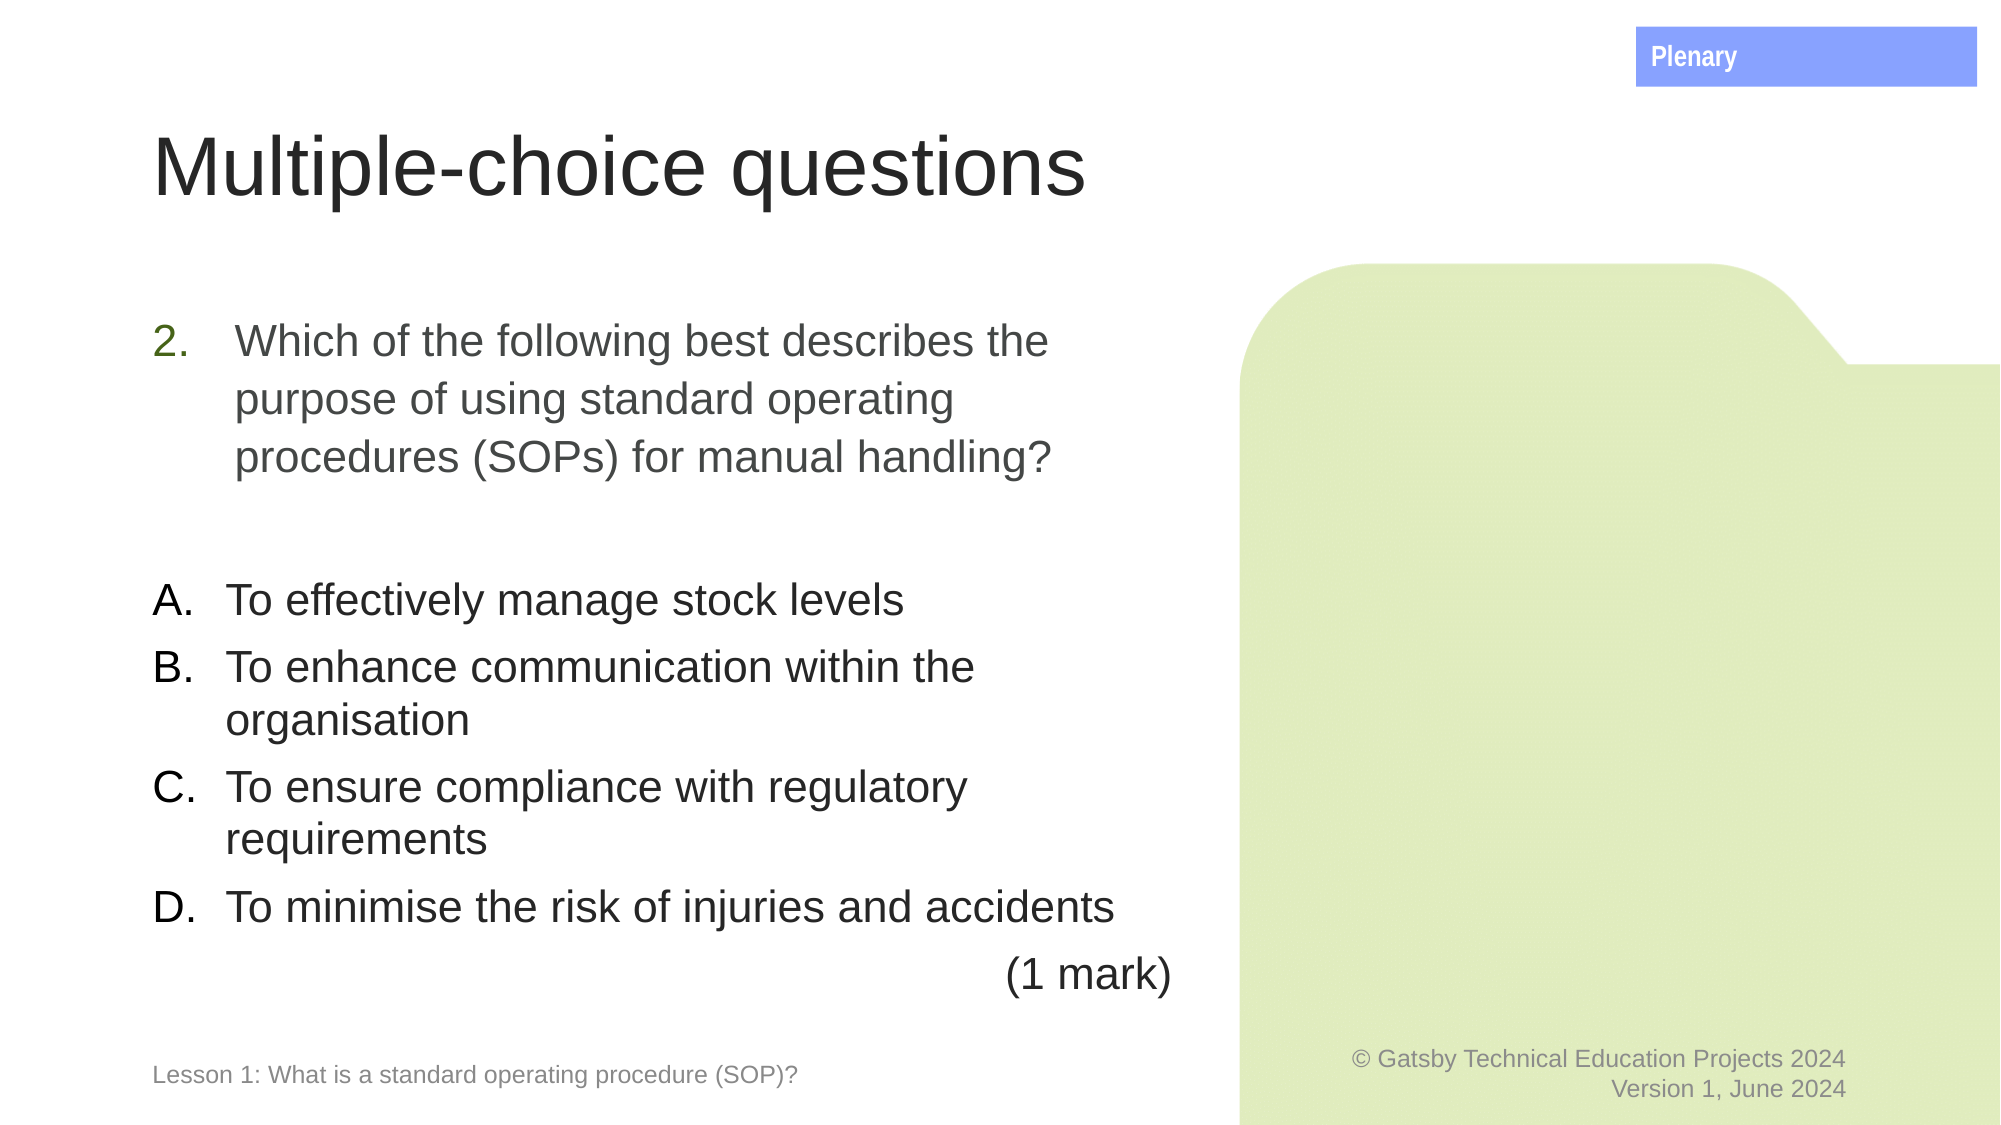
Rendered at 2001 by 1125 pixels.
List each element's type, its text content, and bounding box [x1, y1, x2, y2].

title Multiple-choice questions [137, 59, 1863, 278]
list Plenary [1636, 26, 1978, 87]
list Lesson 1: What is a standard operating procedure (SOP)? [137, 1042, 829, 1103]
list Which of the following best describes the purpose of using standard operating procedures (SOPs) for manual handling? To effectively manage stock levels To enhance communication within the organisation To ensure compliance with regulatory requirements To minimise the risk of injuries and accidents (1 mark) [137, 299, 1188, 1014]
picture [1239, 0, 2000, 1125]
